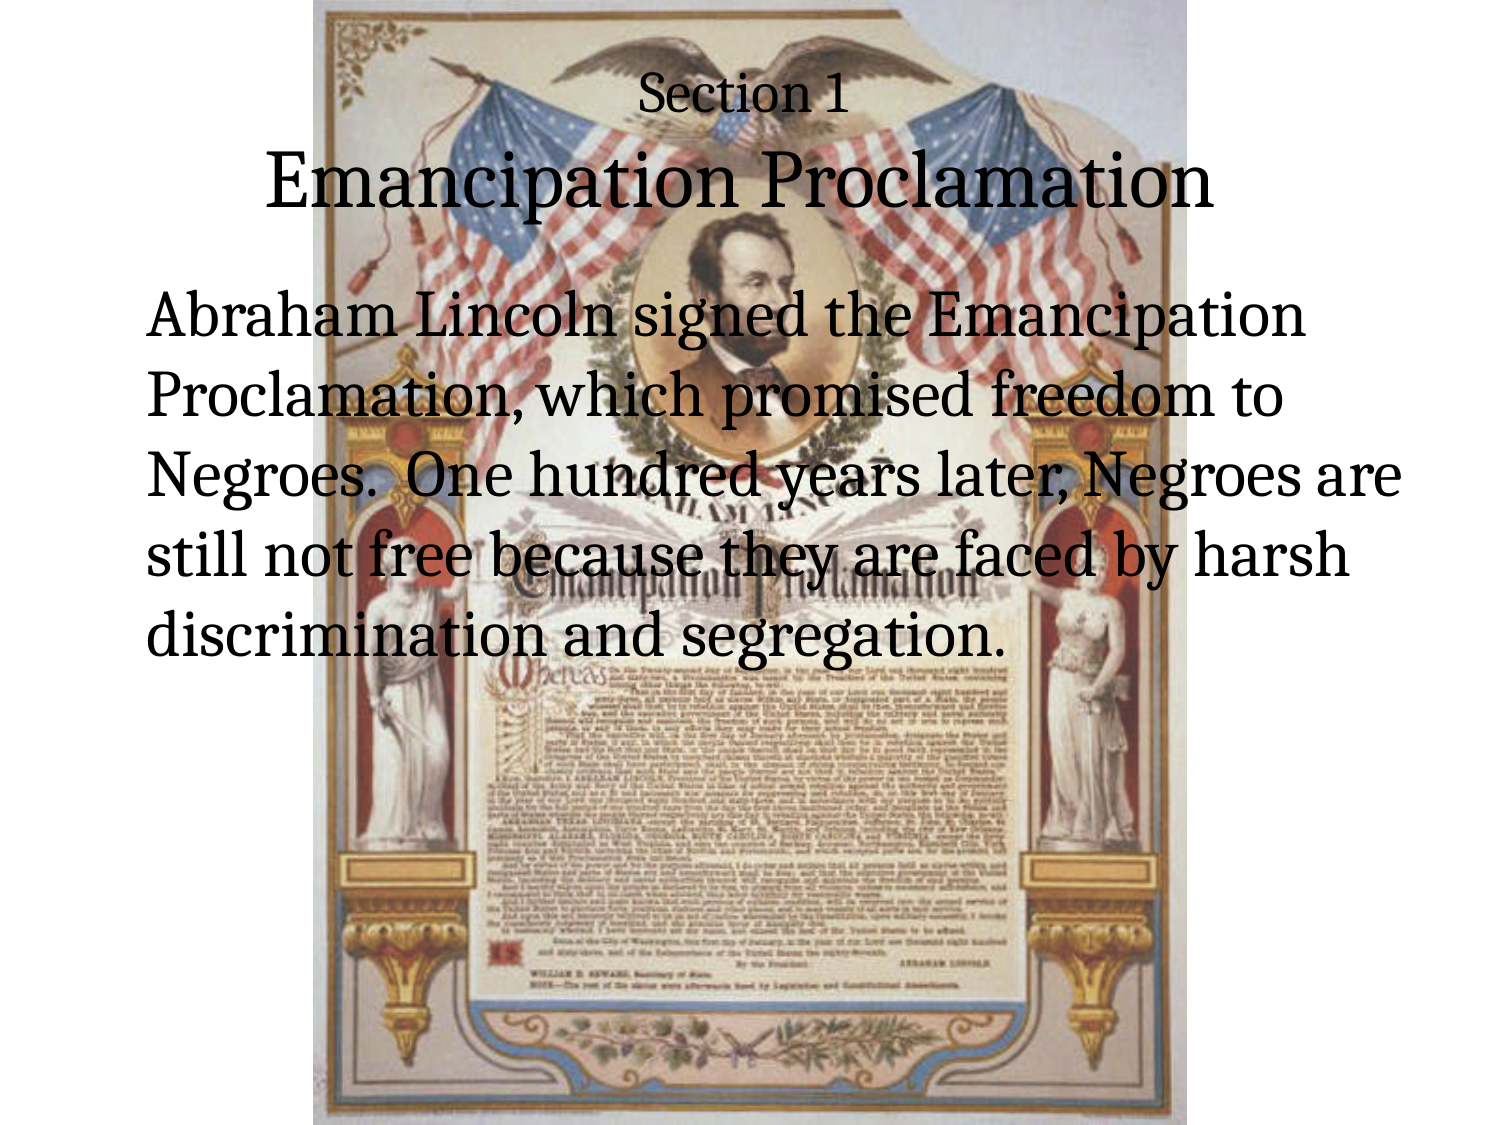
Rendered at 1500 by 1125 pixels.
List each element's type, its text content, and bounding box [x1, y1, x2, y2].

list Abraham Lincoln signed the Emancipation Proclamation, which promised freedom to Negroes. One hundred years later, Negroes are still not free because they are faced by harsh discrimination and segregation. [1191, 262, 1425, 1005]
title Section 1 Emancipation Proclamation [1191, 45, 1425, 233]
picture [313, 0, 1187, 1125]
title Section 1 Emancipation Proclamation [75, 45, 308, 233]
list Abraham Lincoln signed the Emancipation Proclamation, which promised freedom to Negroes. One hundred years later, Negroes are still not free because they are faced by harsh discrimination and segregation. [75, 262, 308, 1005]
